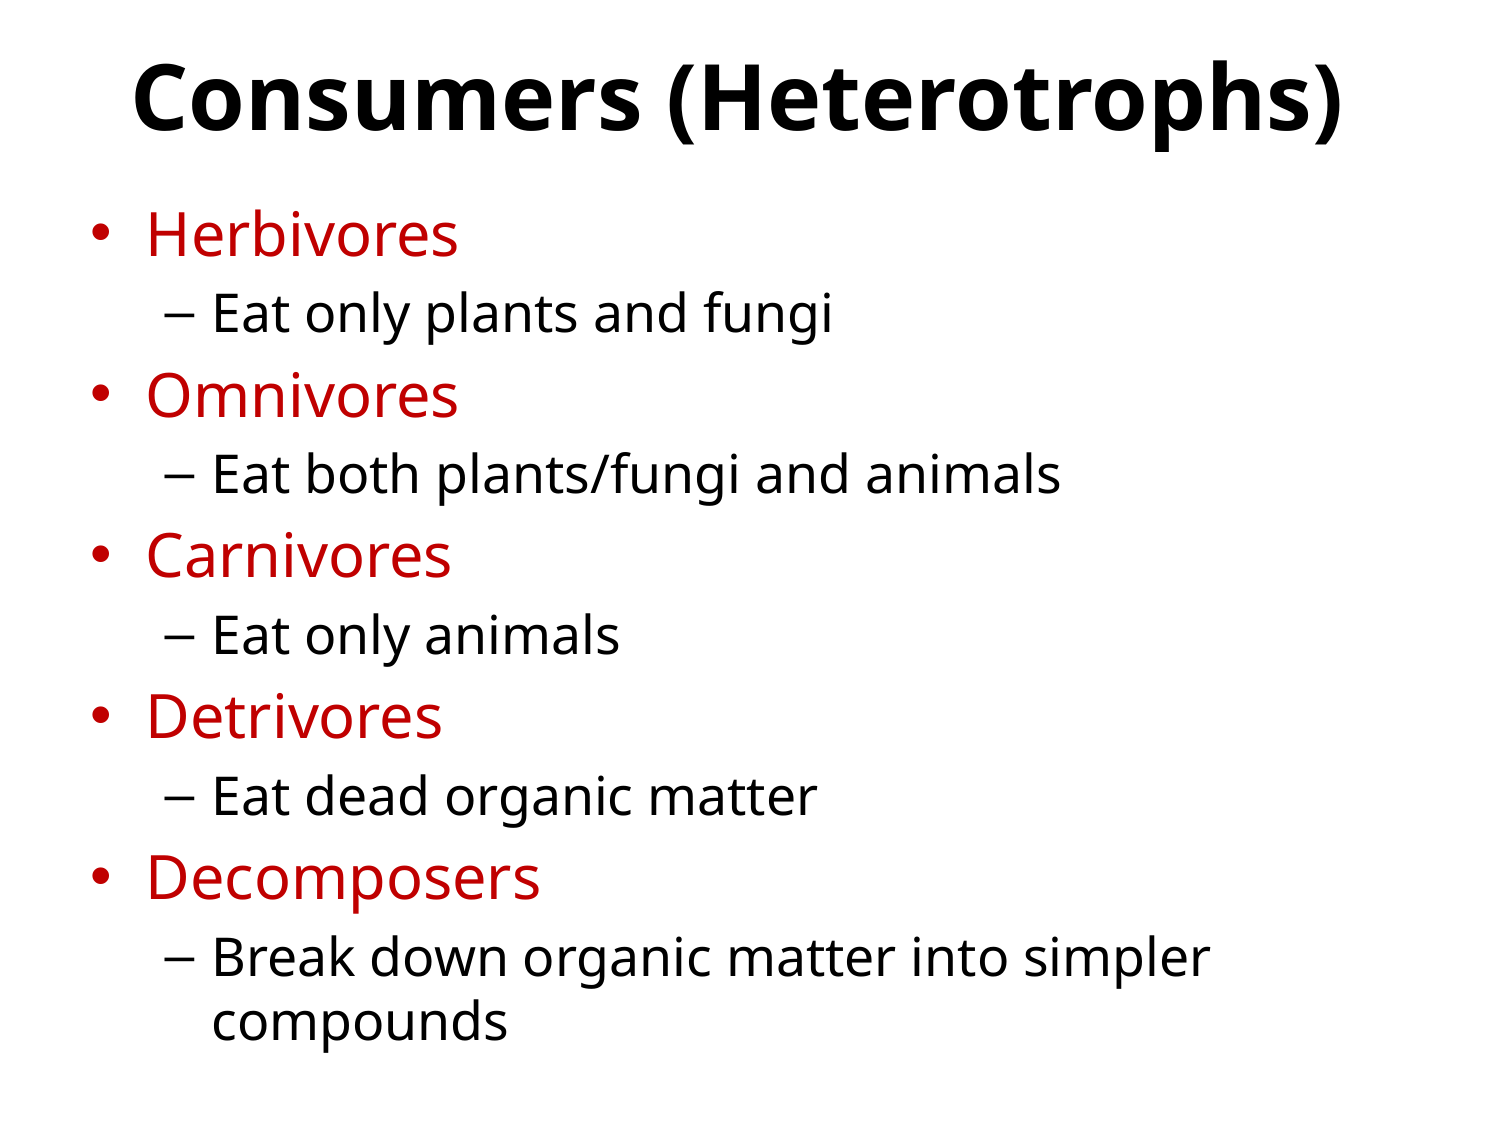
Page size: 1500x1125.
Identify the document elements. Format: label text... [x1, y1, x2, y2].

title Consumers (Heterotrophs) [62, 0, 1413, 188]
list Herbivores Eat only plants and fungi Omnivores Eat both plants/fungi and animals Carnivores Eat only animals Detrivores Eat dead organic matter Decomposers Break down organic matter into simpler compounds [75, 187, 1425, 1063]
